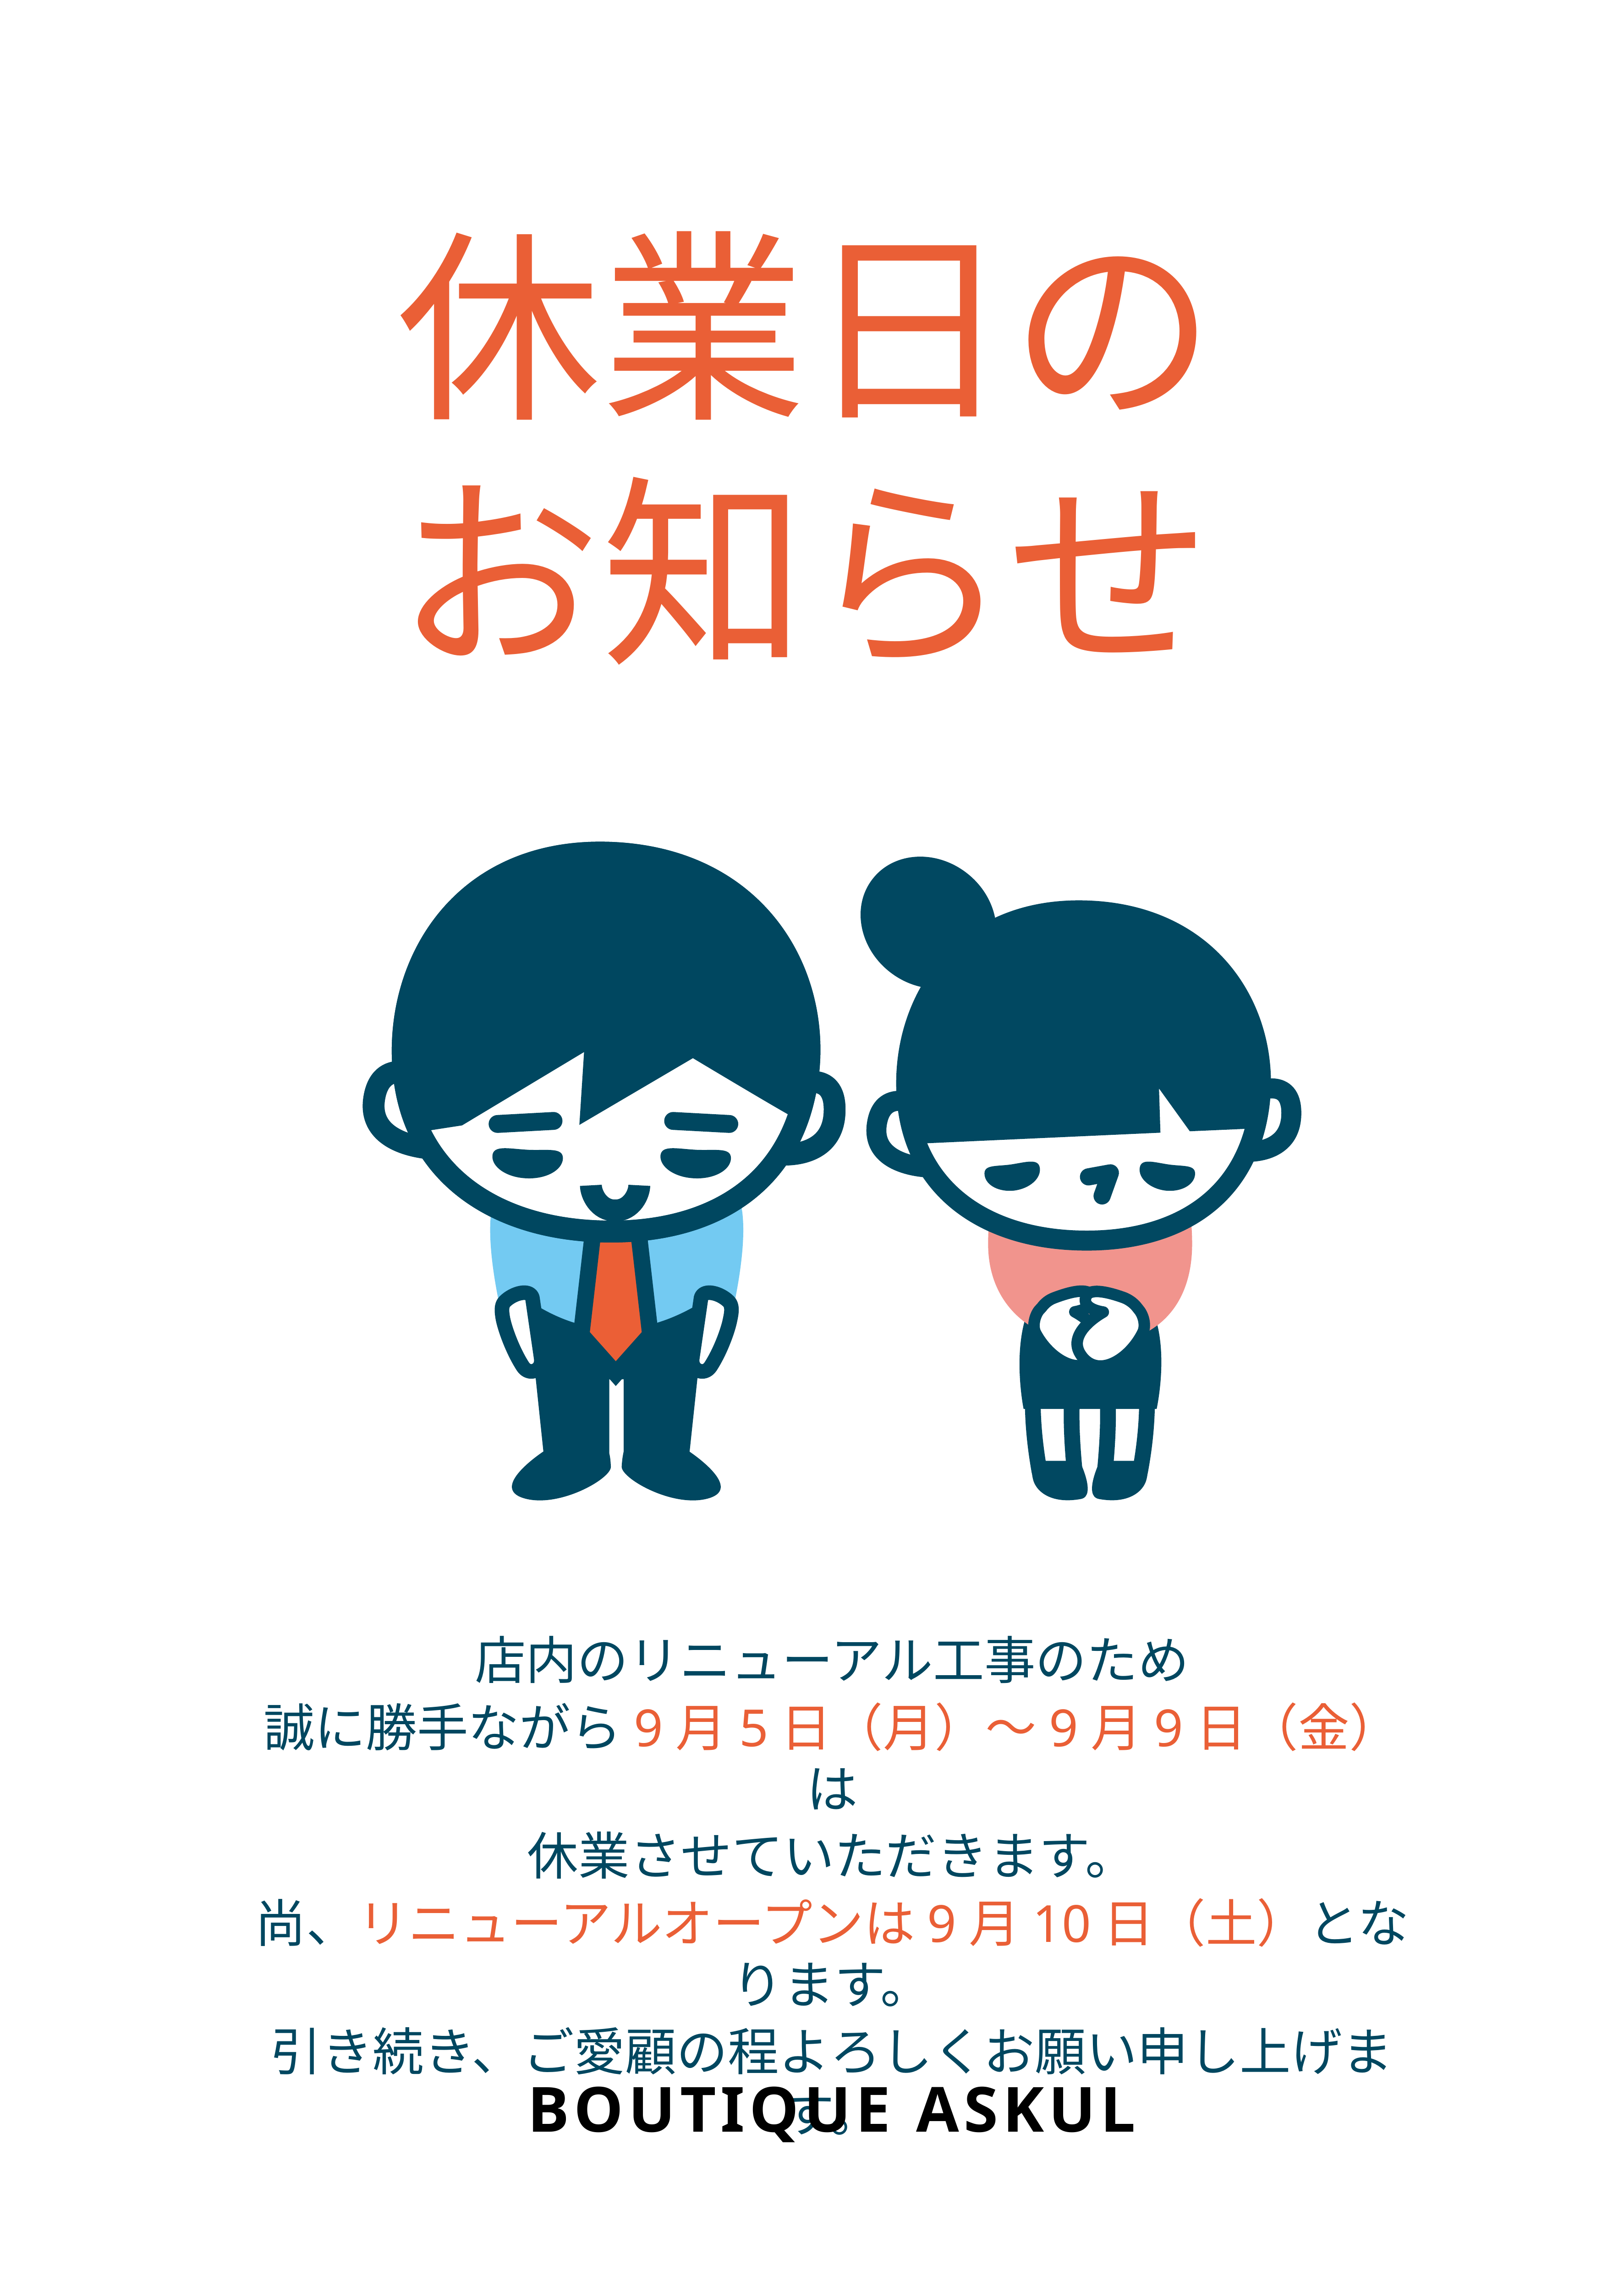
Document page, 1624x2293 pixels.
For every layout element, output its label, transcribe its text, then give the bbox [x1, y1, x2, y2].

picture [362, 841, 1302, 1501]
picture [432, 1053, 787, 1220]
text_box BOUTIQUE ASKUL [516, 2066, 1149, 2148]
picture [887, 1111, 910, 1154]
text_box 休業日の お知らせ [390, 195, 1274, 694]
picture [510, 1300, 534, 1364]
picture [700, 1300, 724, 1364]
picture [385, 1085, 407, 1132]
text_box 店内のリニューアル工事のため 誠に勝手ながら9月5日（月）〜9月9日（金）は 休業させていただきます。 尚、リニューアルオープンは9月10日（土）となります。 引き続き、ご愛顧の程よろしくお願い申し上げます。 [242, 1624, 1422, 2146]
picture [928, 1090, 1244, 1230]
picture [801, 1094, 823, 1141]
picture [590, 1242, 642, 1360]
picture [1263, 1099, 1281, 1139]
